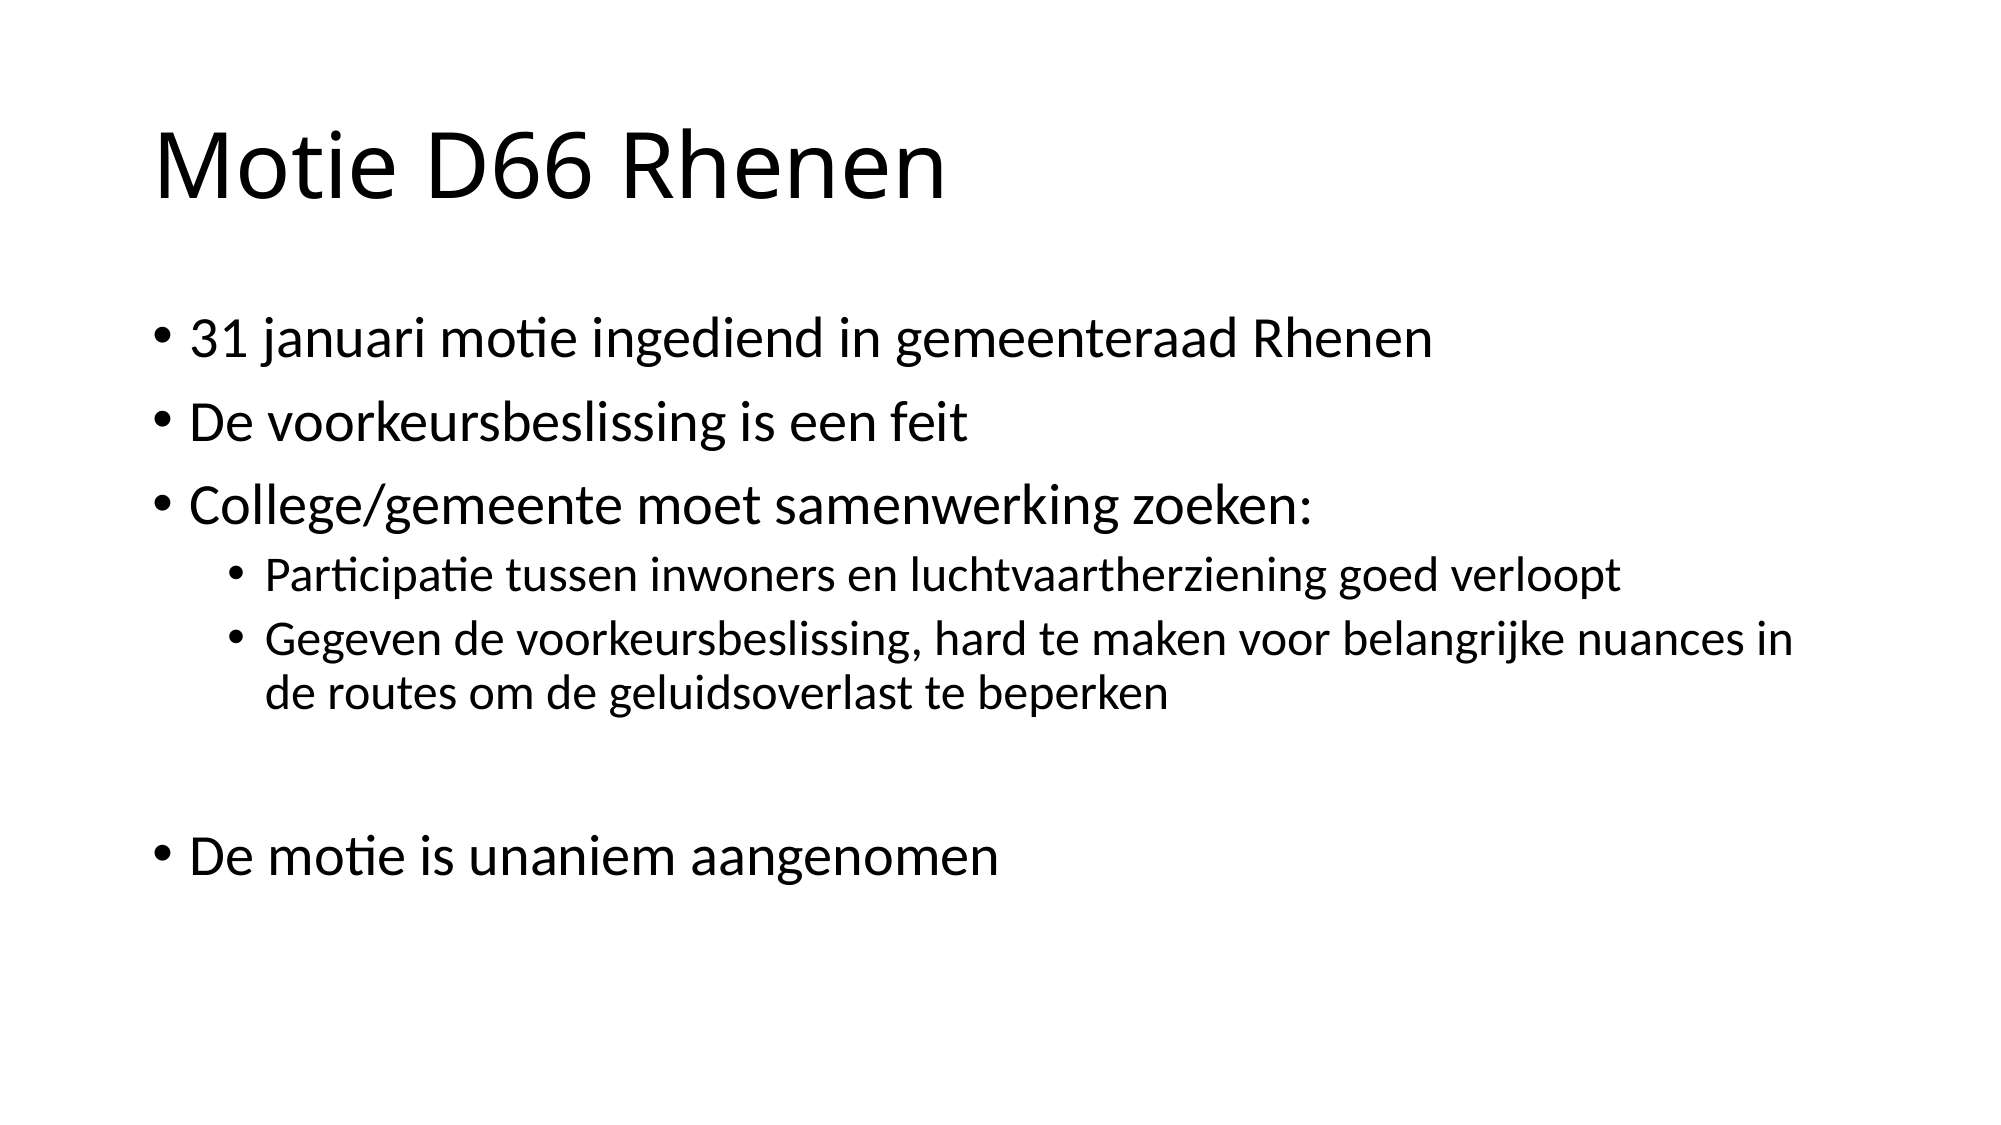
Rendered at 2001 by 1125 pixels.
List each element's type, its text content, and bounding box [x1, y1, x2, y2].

title Motie D66 Rhenen [137, 59, 1863, 278]
list 31 januari motie ingediend in gemeenteraad Rhenen De voorkeursbeslissing is een feit College/gemeente moet samenwerking zoeken: Participatie tussen inwoners en luchtvaartherziening goed verloopt Gegeven de voorkeursbeslissing, hard te maken voor belangrijke nuances in de routes om de geluidsoverlast te beperken De motie is unaniem aangenomen [137, 299, 1863, 1014]
